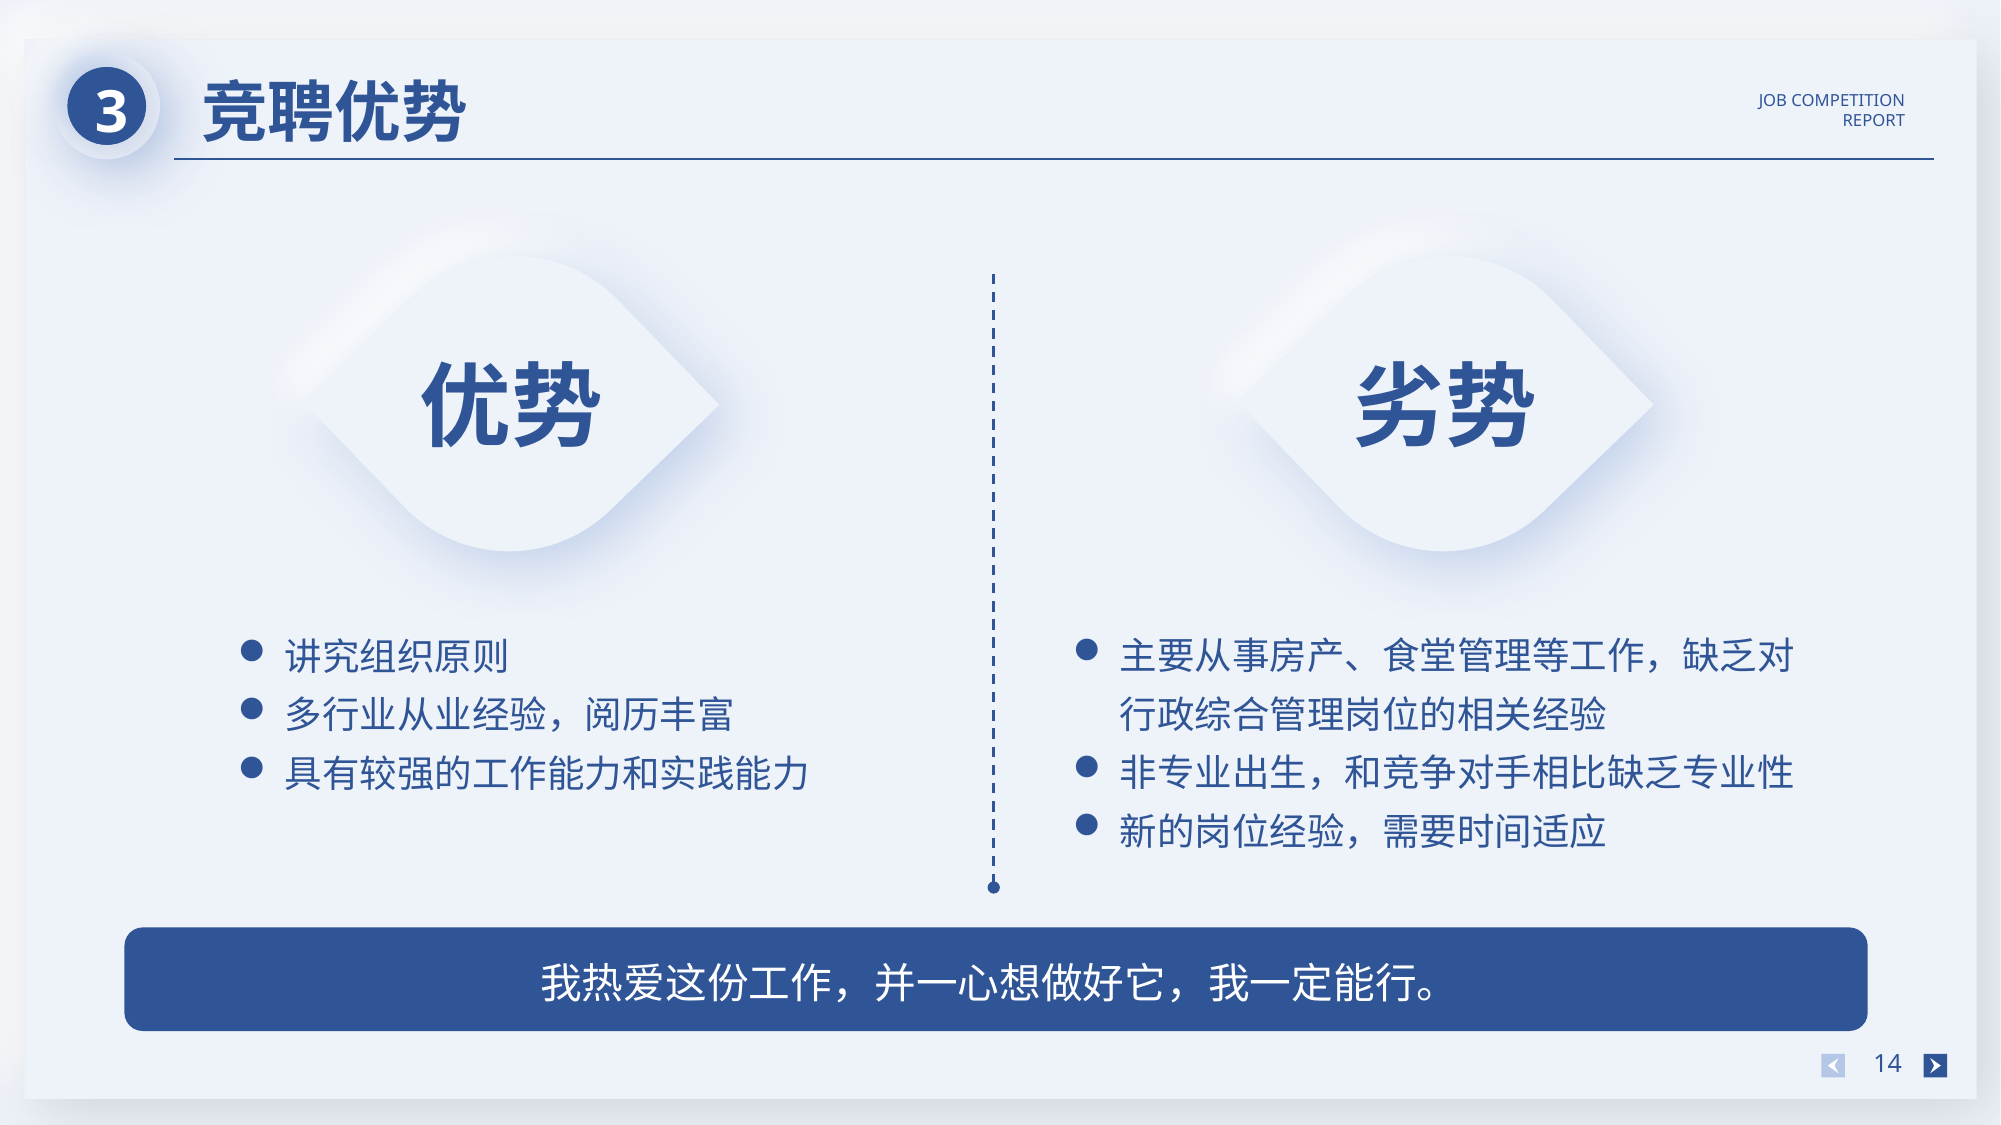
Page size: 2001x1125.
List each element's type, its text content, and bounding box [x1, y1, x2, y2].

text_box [365, 254, 657, 553]
text_box 讲究组织原则 多行业从业经验，阅历丰富 具有较强的工作能力和实践能力 [223, 611, 898, 803]
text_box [53, 52, 161, 160]
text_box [125, 928, 1867, 1066]
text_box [1300, 254, 1591, 553]
text_box JOB COMPETITION REPORT [1719, 82, 1920, 137]
text_box 主要从事房产、食堂管理等工作，缺乏对行政综合管理岗位的相关经验 非专业出生，和竞争对手相比缺乏专业性 新的岗位经验，需要时间适应 [1058, 611, 1833, 861]
text_box 竞聘优势 [186, 62, 539, 157]
